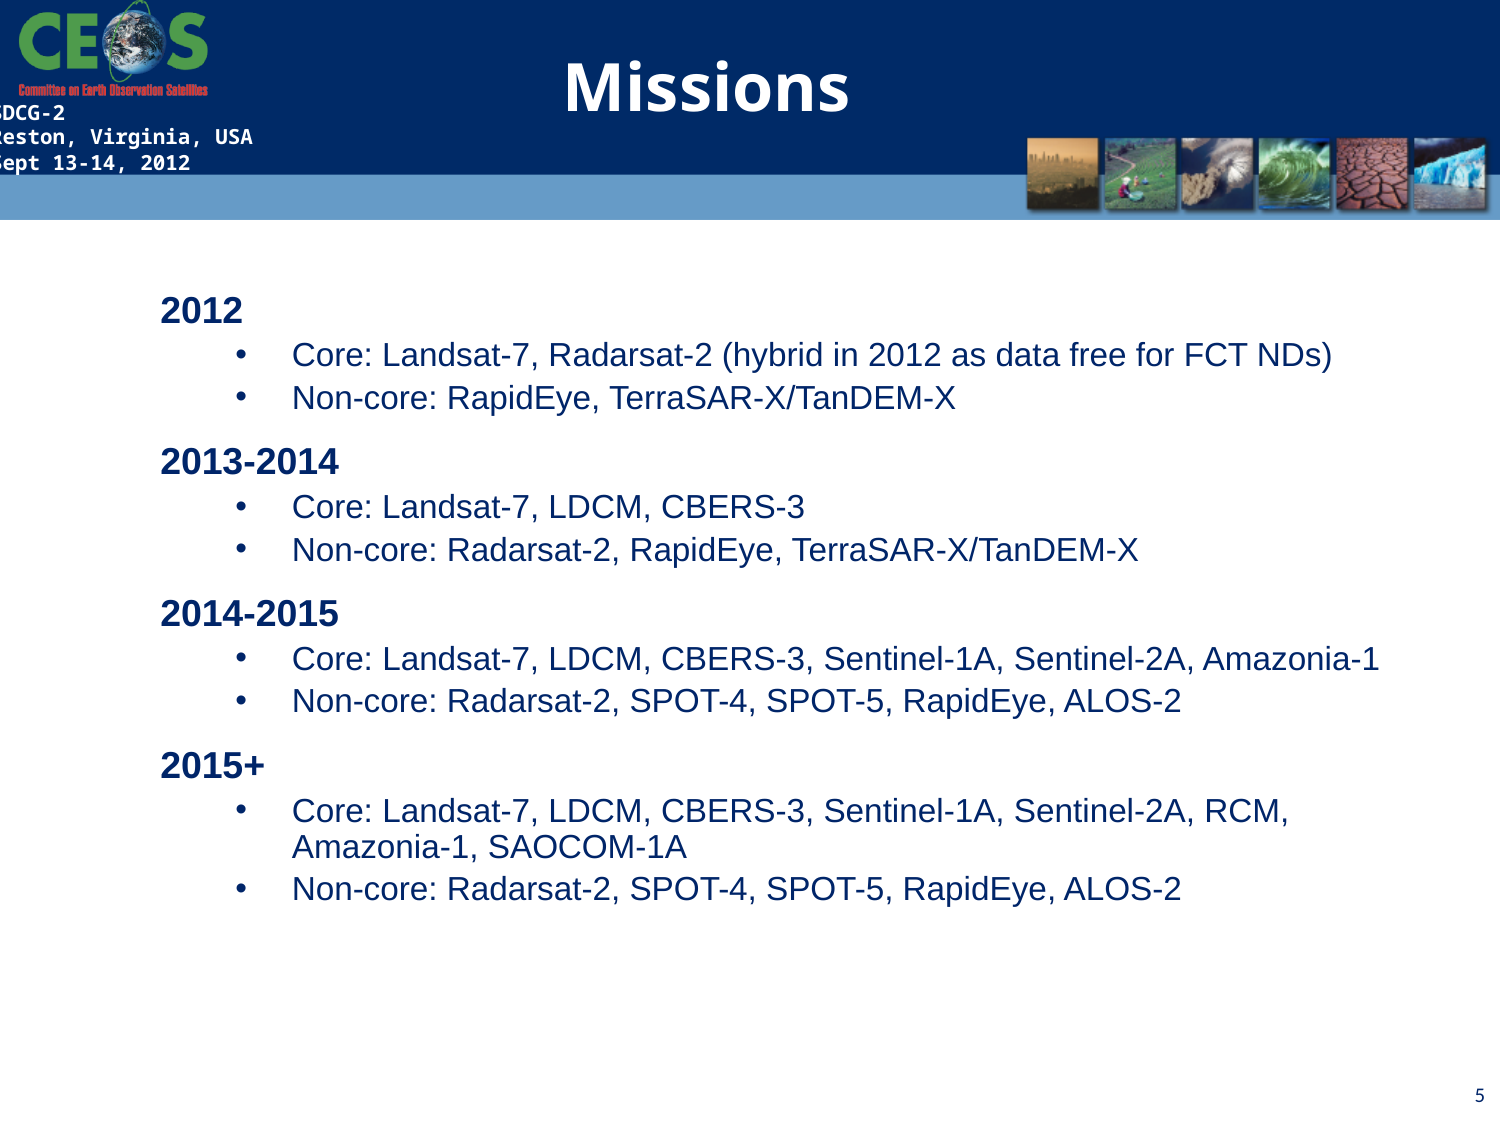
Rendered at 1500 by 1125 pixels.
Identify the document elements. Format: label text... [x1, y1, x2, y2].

text_box 2012 Core: Landsat-7, Radarsat-2 (hybrid in 2012 as data free for FCT NDs) Non-core: RapidEye, TerraSAR-X/TanDEM-X 2013-2014 Core: Landsat-7, LDCM, CBERS-3 Non-core: Radarsat-2, RapidEye, TerraSAR-X/TanDEM-X 2014-2015 Core: Landsat-7, LDCM, CBERS-3, Sentinel-1A, Sentinel-2A, Amazonia-1 Non-core: Radarsat-2, SPOT-4, SPOT-5, RapidEye, ALOS-2 2015+ Core: Landsat-7, LDCM, CBERS-3, Sentinel-1A, Sentinel-2A, RCM, Amazonia-1, SAOCOM-1A Non-core: Radarsat-2, SPOT-4, SPOT-5, RapidEye, ALOS-2 [70, 283, 1434, 1125]
picture [0, 0, 1500, 220]
text_box Missions [226, 34, 1188, 135]
slide_number 5 [1434, 1073, 1500, 1125]
